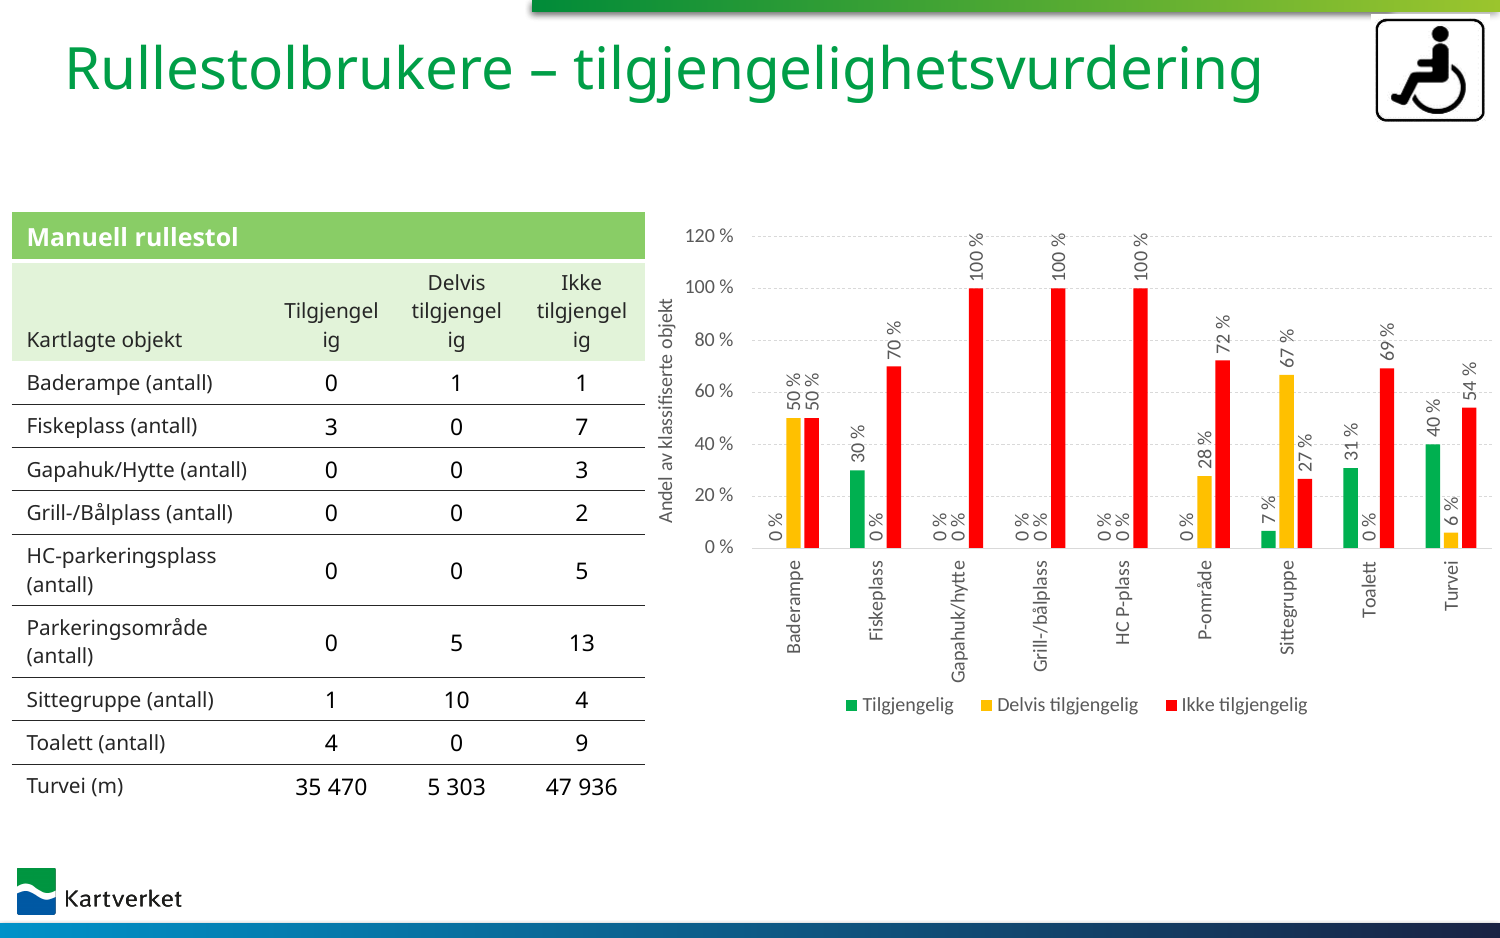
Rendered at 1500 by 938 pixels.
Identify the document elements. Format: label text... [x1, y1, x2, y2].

table_cell 0 [394, 491, 519, 534]
table_cell Ikke tilgjengelig [519, 263, 638, 361]
table_cell 5 [394, 606, 519, 677]
table_cell 0 [394, 721, 519, 764]
table_cell 13 [519, 606, 638, 677]
table_cell Tilgjengelig [269, 263, 394, 361]
table_cell 1 [394, 361, 519, 404]
table_cell 1 [269, 678, 394, 720]
table_cell Gapahuk/Hytte (antall) [12, 448, 269, 490]
table_cell 5 [519, 535, 638, 605]
table_cell 4 [269, 721, 394, 764]
table_cell 0 [269, 361, 394, 404]
table_cell 0 [394, 448, 519, 490]
table_cell 0 [269, 448, 394, 490]
picture [643, 218, 1500, 728]
table_cell Baderampe (antall) [12, 361, 269, 404]
table_cell Turvei (m) [12, 765, 269, 807]
picture [1371, 13, 1491, 127]
table_cell 7 [519, 405, 638, 447]
table_cell Sittegruppe (antall) [12, 678, 269, 720]
table_cell 35 470 [269, 765, 394, 807]
table_cell Delvis tilgjengelig [394, 263, 519, 361]
table_cell Grill-/Bålplass (antall) [12, 491, 269, 534]
table_cell 1 [519, 361, 638, 404]
table_cell 0 [269, 606, 394, 677]
table_cell Kartlagte objekt [12, 263, 269, 361]
table_cell 47 936 [519, 765, 645, 807]
table_cell 5 303 [394, 765, 519, 807]
table_cell 3 [519, 448, 638, 490]
table_cell 0 [394, 535, 519, 605]
table_cell Fiskeplass (antall) [12, 405, 269, 447]
table_cell 10 [394, 678, 519, 720]
table_cell 9 [519, 721, 645, 764]
table_cell 0 [269, 491, 394, 534]
text_box Rullestolbrukere – tilgjengelighetsvurdering [49, 12, 1372, 109]
table_cell 4 [519, 678, 638, 720]
table_cell 2 [519, 491, 638, 534]
table_header Manuell rullestol [12, 212, 645, 259]
table_cell HC-parkeringsplass (antall) [12, 535, 269, 605]
table_cell 0 [394, 405, 519, 447]
table_cell Toalett (antall) [12, 721, 269, 764]
table_cell 0 [269, 535, 394, 605]
table_cell Parkeringsområde (antall) [12, 606, 269, 677]
table_cell 3 [269, 405, 394, 447]
